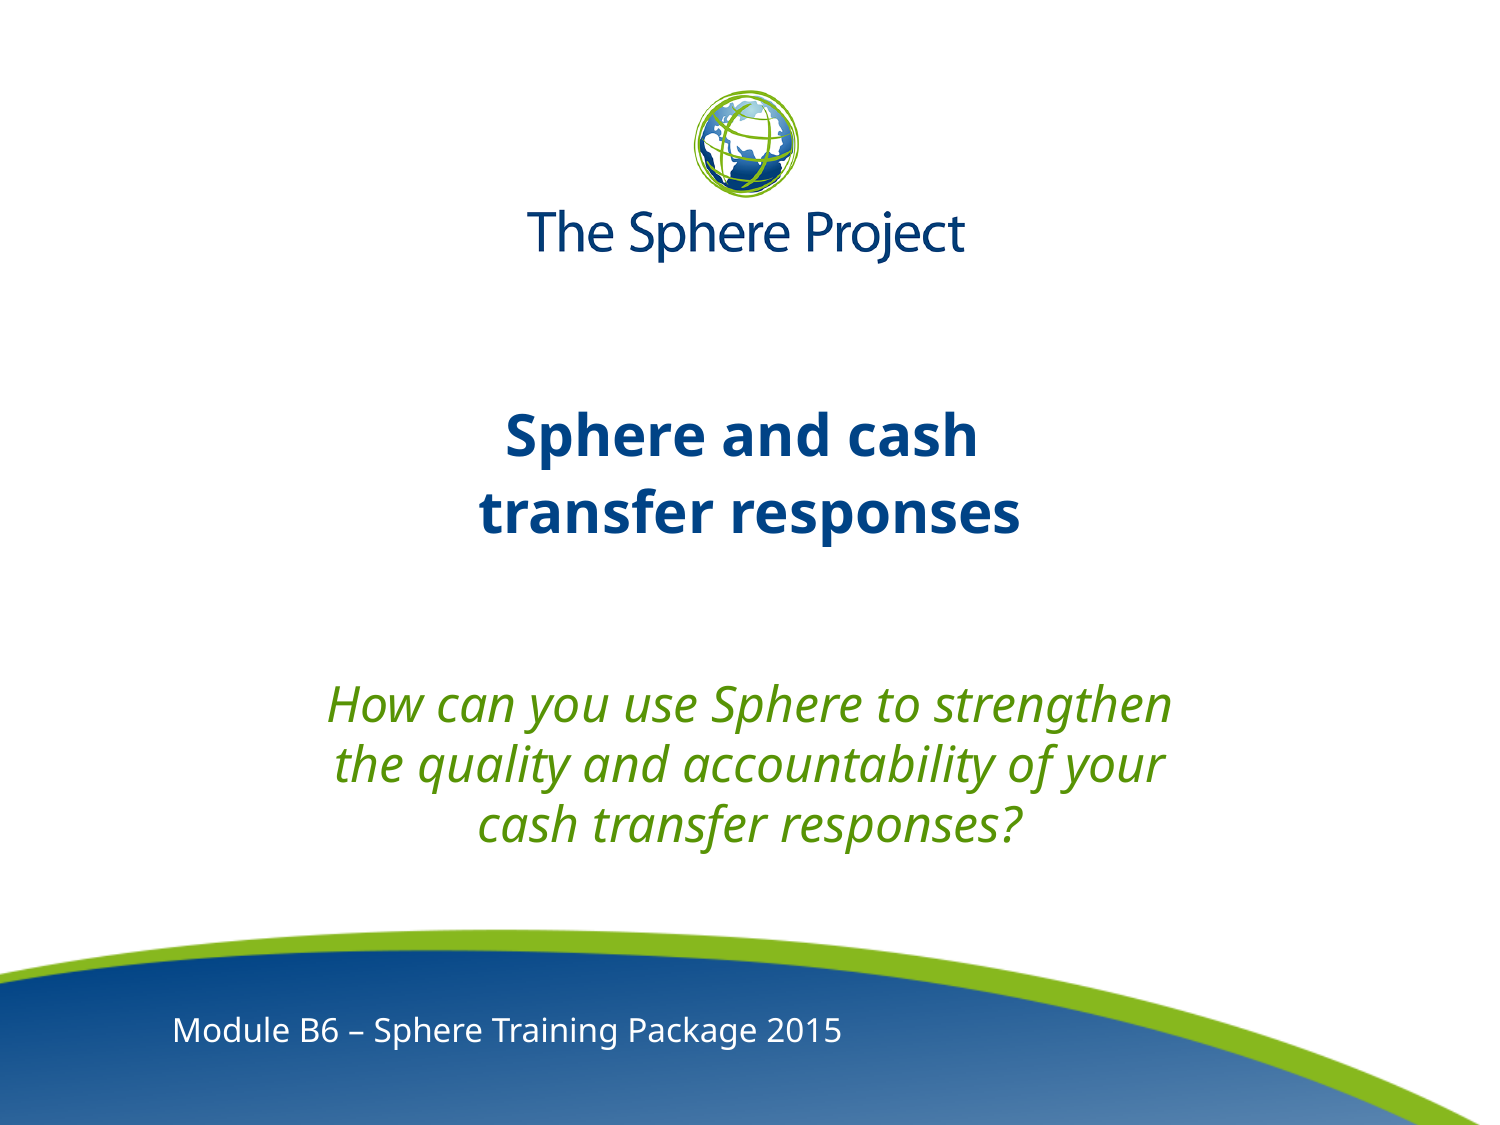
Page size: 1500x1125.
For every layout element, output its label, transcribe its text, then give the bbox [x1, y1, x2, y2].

picture [522, 85, 973, 269]
picture [0, 927, 1500, 1125]
text_box How can you use Sphere to strengthen the quality and accountability of your cash transfer responses? [279, 664, 1221, 859]
text_box Sphere and cash transfer responses [248, 391, 1252, 546]
text_box Module B6 – Sphere Training Package 2015 [157, 1001, 913, 1056]
